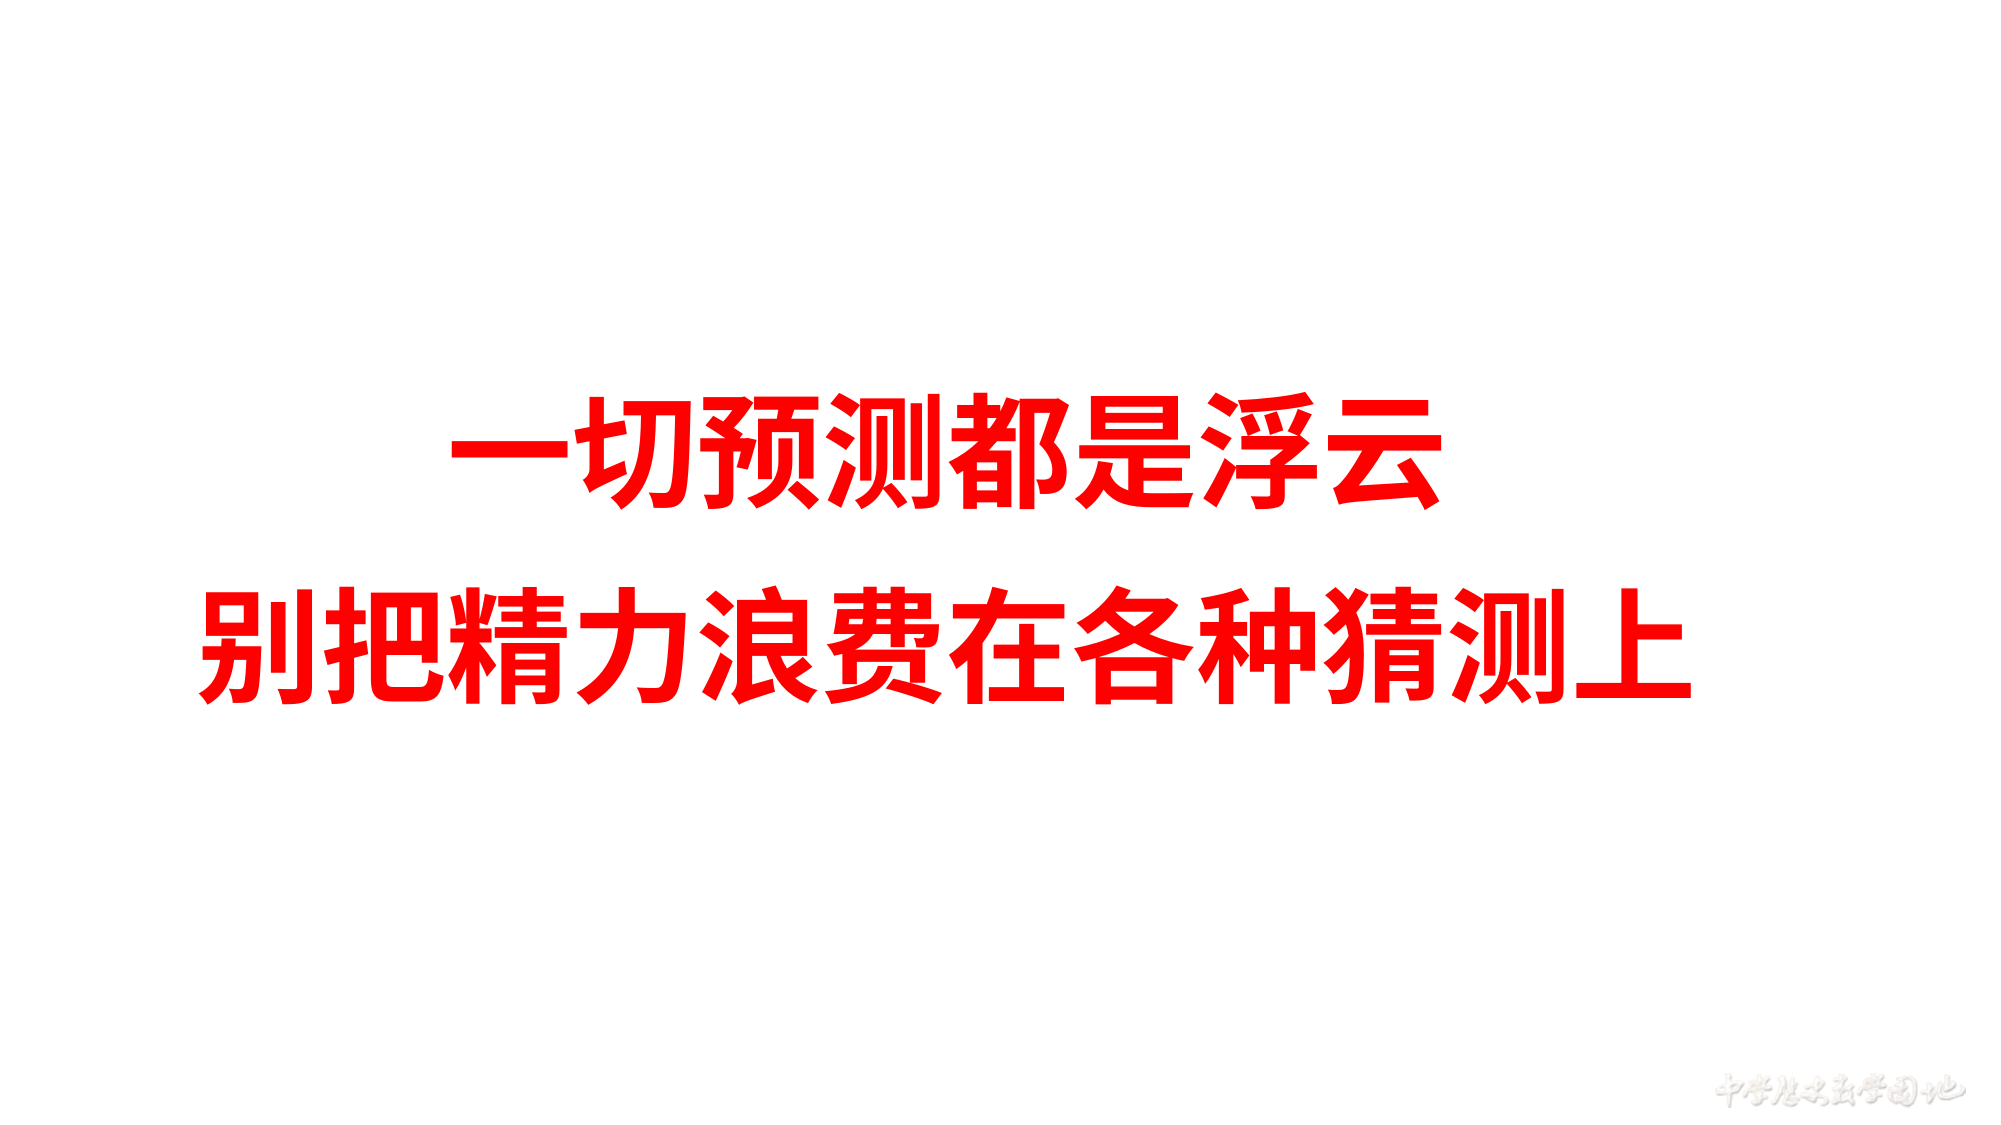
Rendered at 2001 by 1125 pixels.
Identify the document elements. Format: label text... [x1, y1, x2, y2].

text_box 一切预测都是浮云 别把精力浪费在各种猜测上 [171, 320, 1723, 726]
picture [1715, 1073, 1966, 1108]
